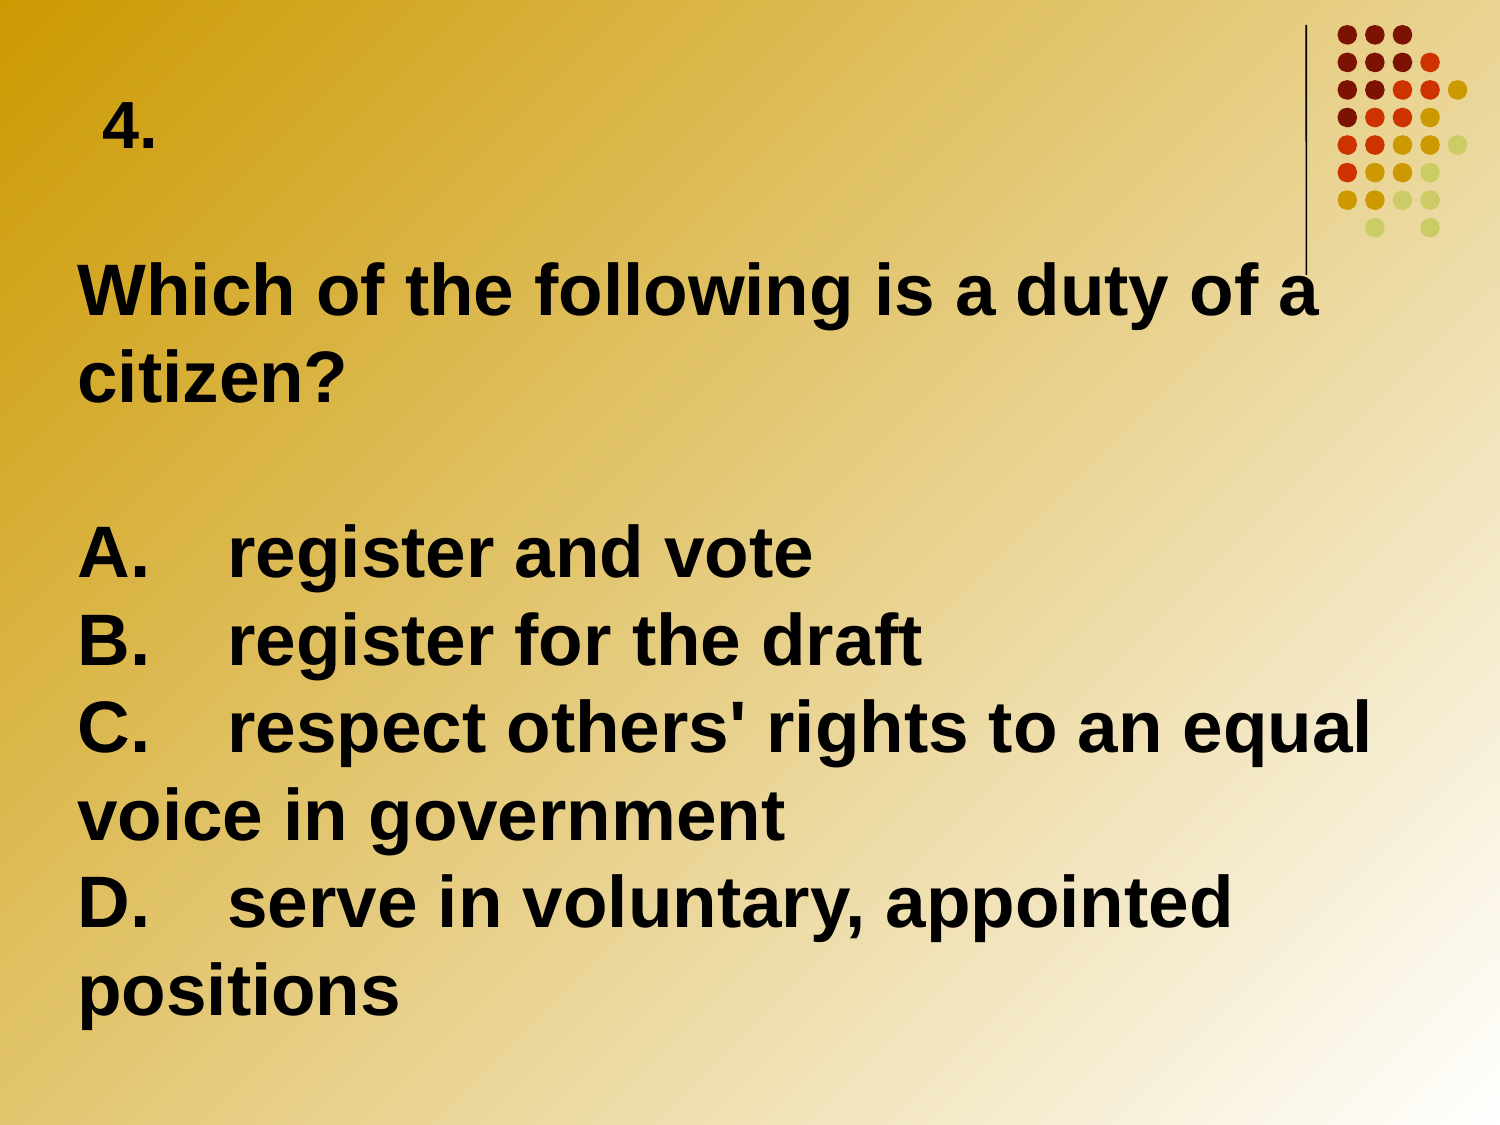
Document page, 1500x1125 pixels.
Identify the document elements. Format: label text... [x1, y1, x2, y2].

title Which of the following is a duty of a citizen? A. register and vote B. register for the draft C. respect others' rights to an equal voice in government D. serve in voluntary, appointed positions [62, 825, 1463, 1038]
text_box 4. [87, 74, 250, 170]
